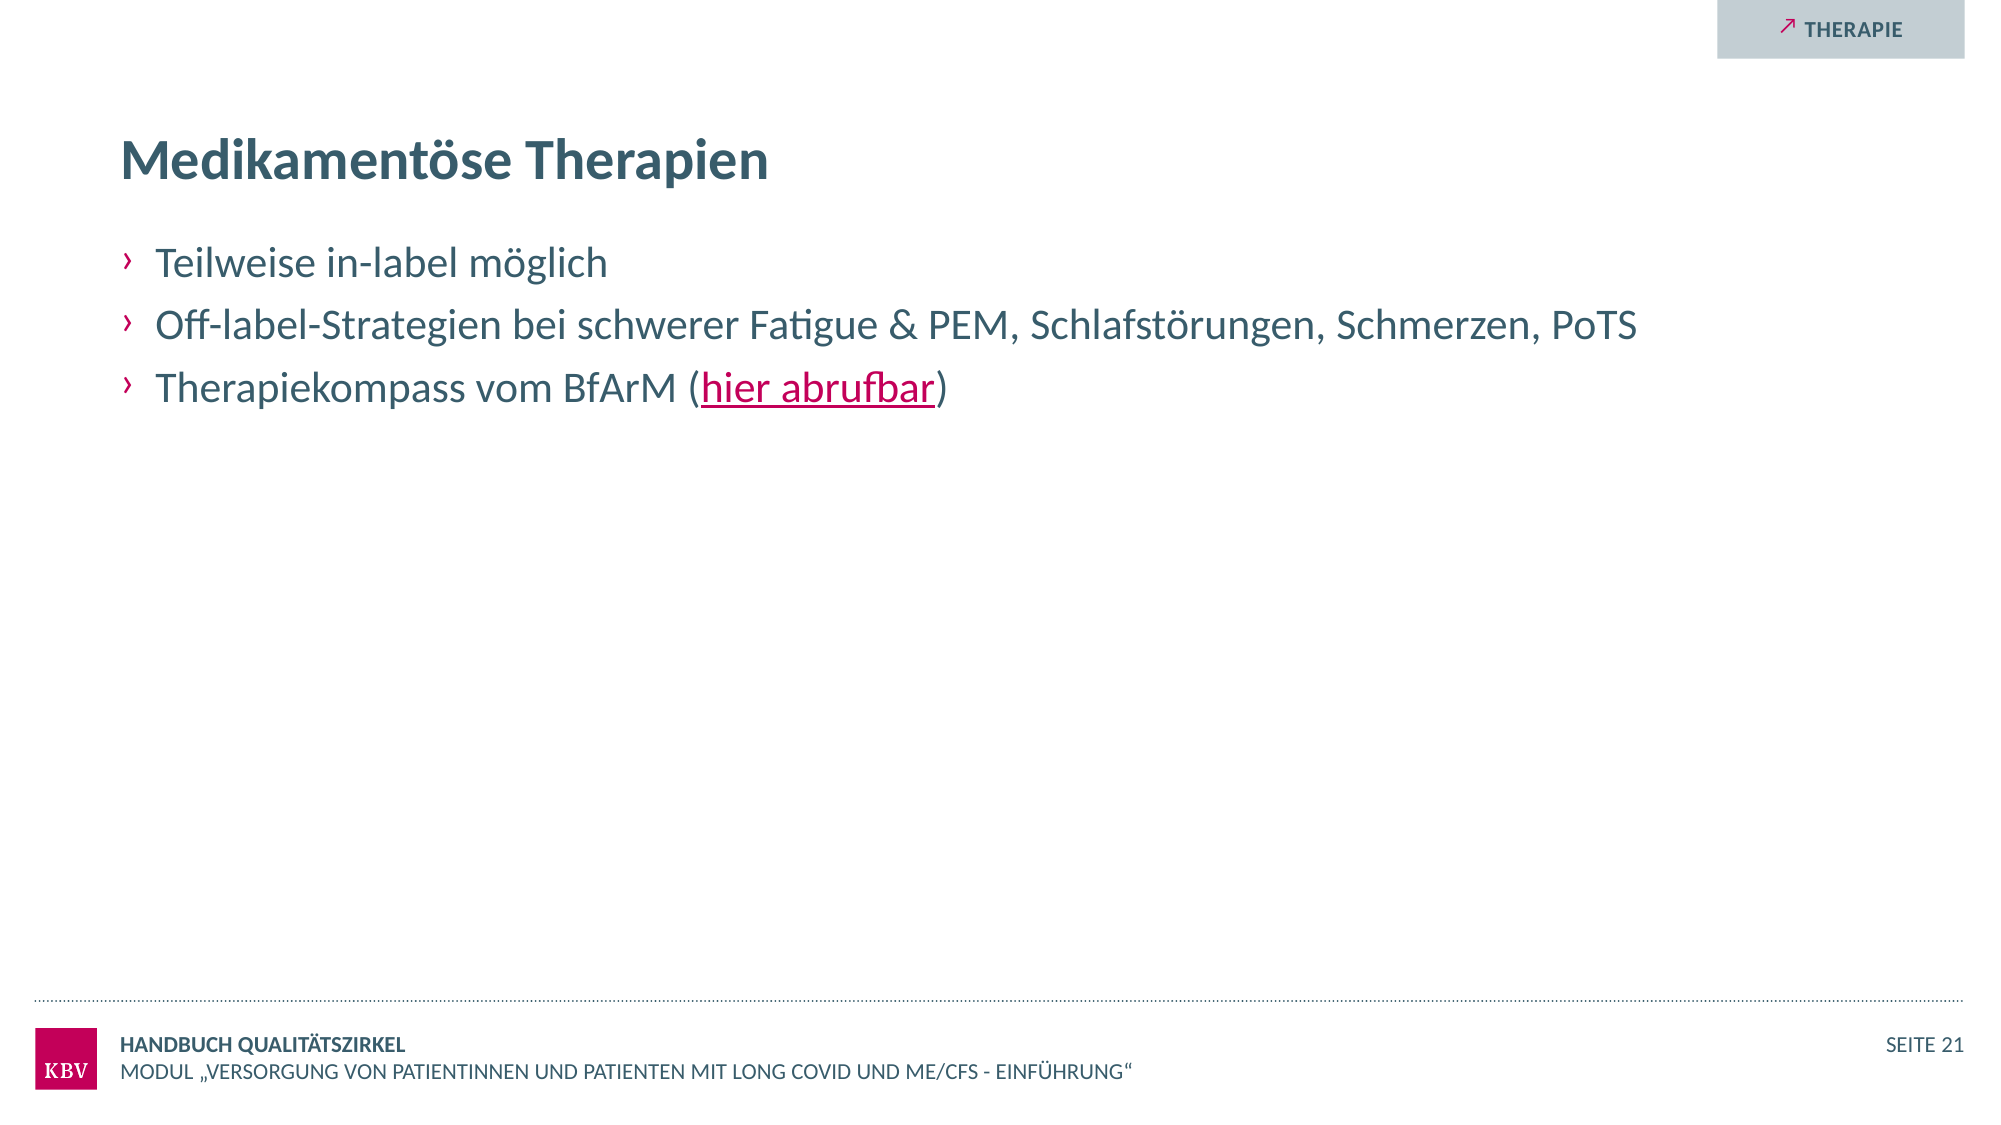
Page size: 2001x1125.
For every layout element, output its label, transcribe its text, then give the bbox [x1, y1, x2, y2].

list Therapie [1717, 0, 1965, 59]
footer Handbuch Qualitätszirkel [120, 1030, 1668, 1057]
slide_number Modul „Versorgung von Patientinnen und Patienten mit Long COVID und ME/CFS - Einführung“ [120, 1057, 1668, 1084]
list Teilweise in-label möglich Off-label-Strategien bei schwerer Fatigue & PEM, Schlafstörungen, Schmerzen, PoTS Therapiekompass vom BfArM (hier abrufbar) [120, 237, 1880, 945]
slide_number Seite 21 [1787, 1030, 1965, 1057]
title Medikamentöse Therapien [120, 129, 1880, 201]
